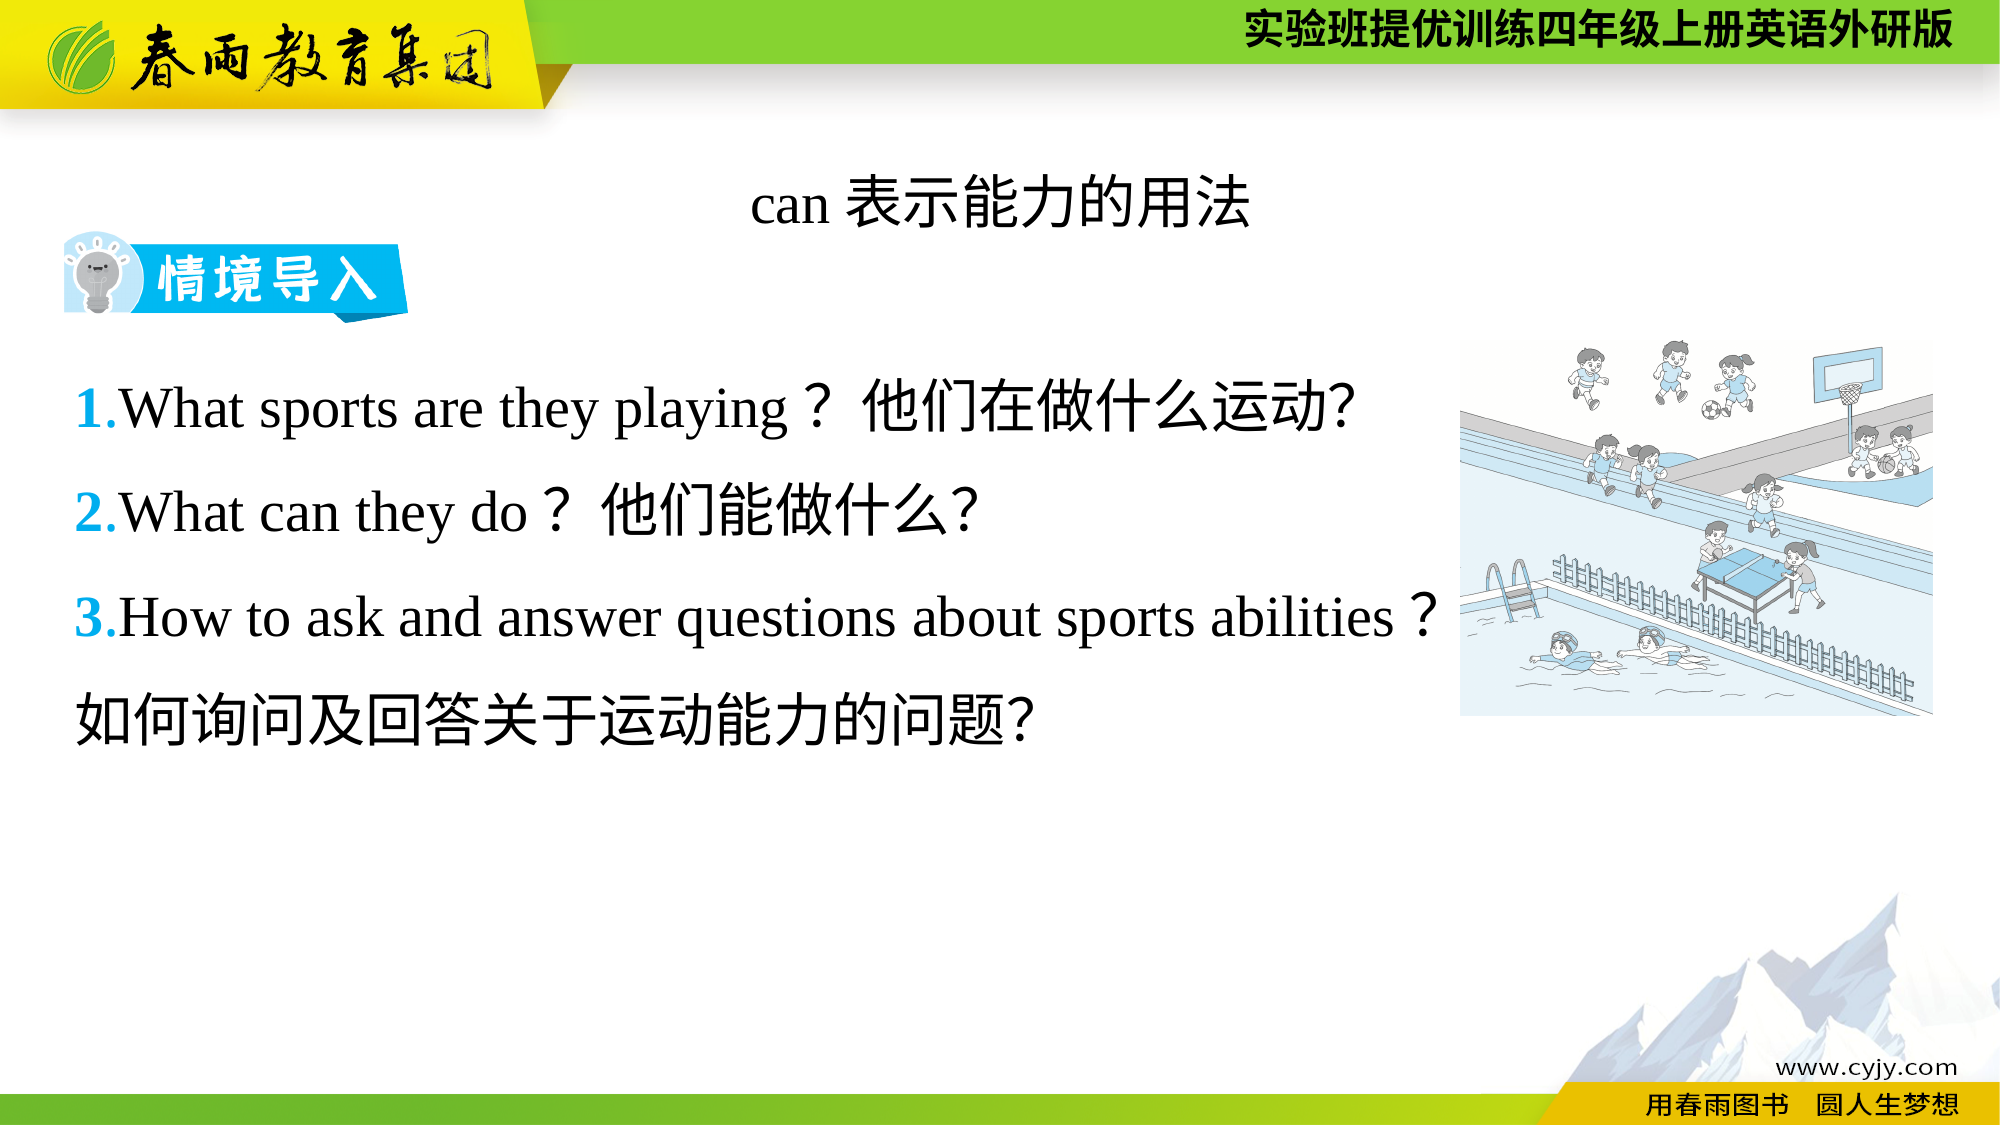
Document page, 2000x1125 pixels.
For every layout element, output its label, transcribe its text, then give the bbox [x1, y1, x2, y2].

picture [0, 0, 2000, 1125]
text_box 1.What sports are they playing？他们在做什么运动？ 2.What can they do？他们能做什么？ 3.How to ask and answer questions about sports abilities？ 如何询问及回答关于运动能力的问题？ [59, 326, 1944, 761]
list can表示能力的用法 [59, 122, 1944, 231]
